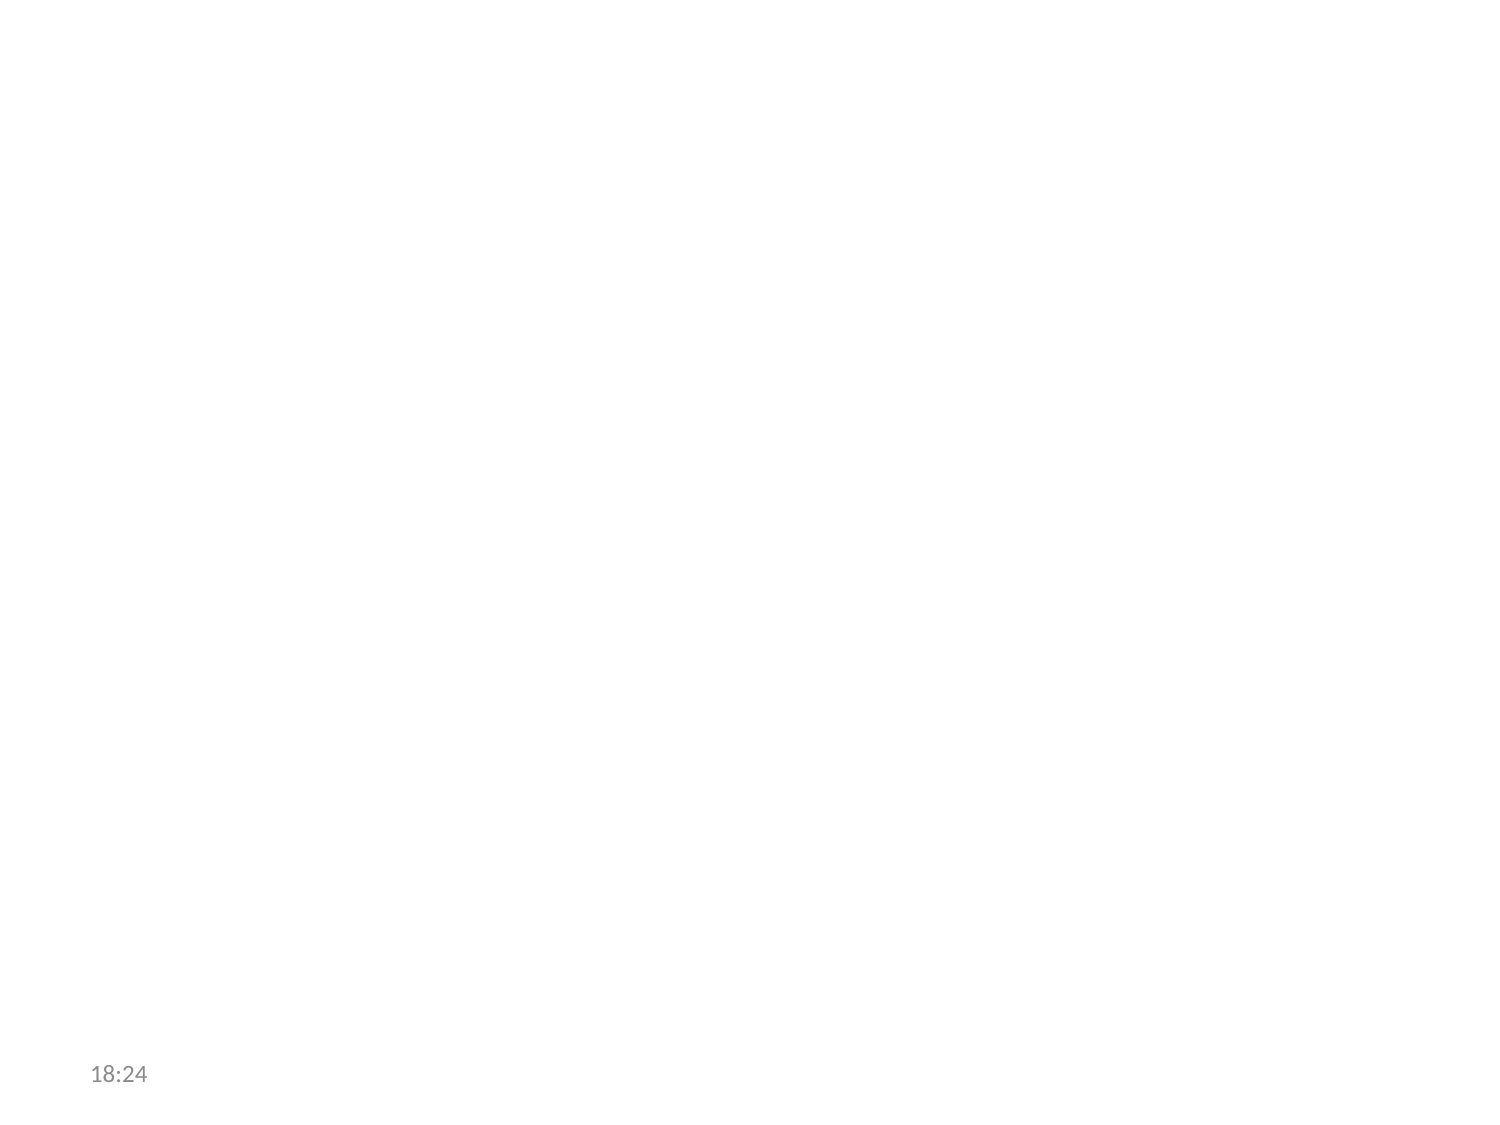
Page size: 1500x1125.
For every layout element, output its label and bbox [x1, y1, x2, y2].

slide_number [75, 1042, 425, 1103]
